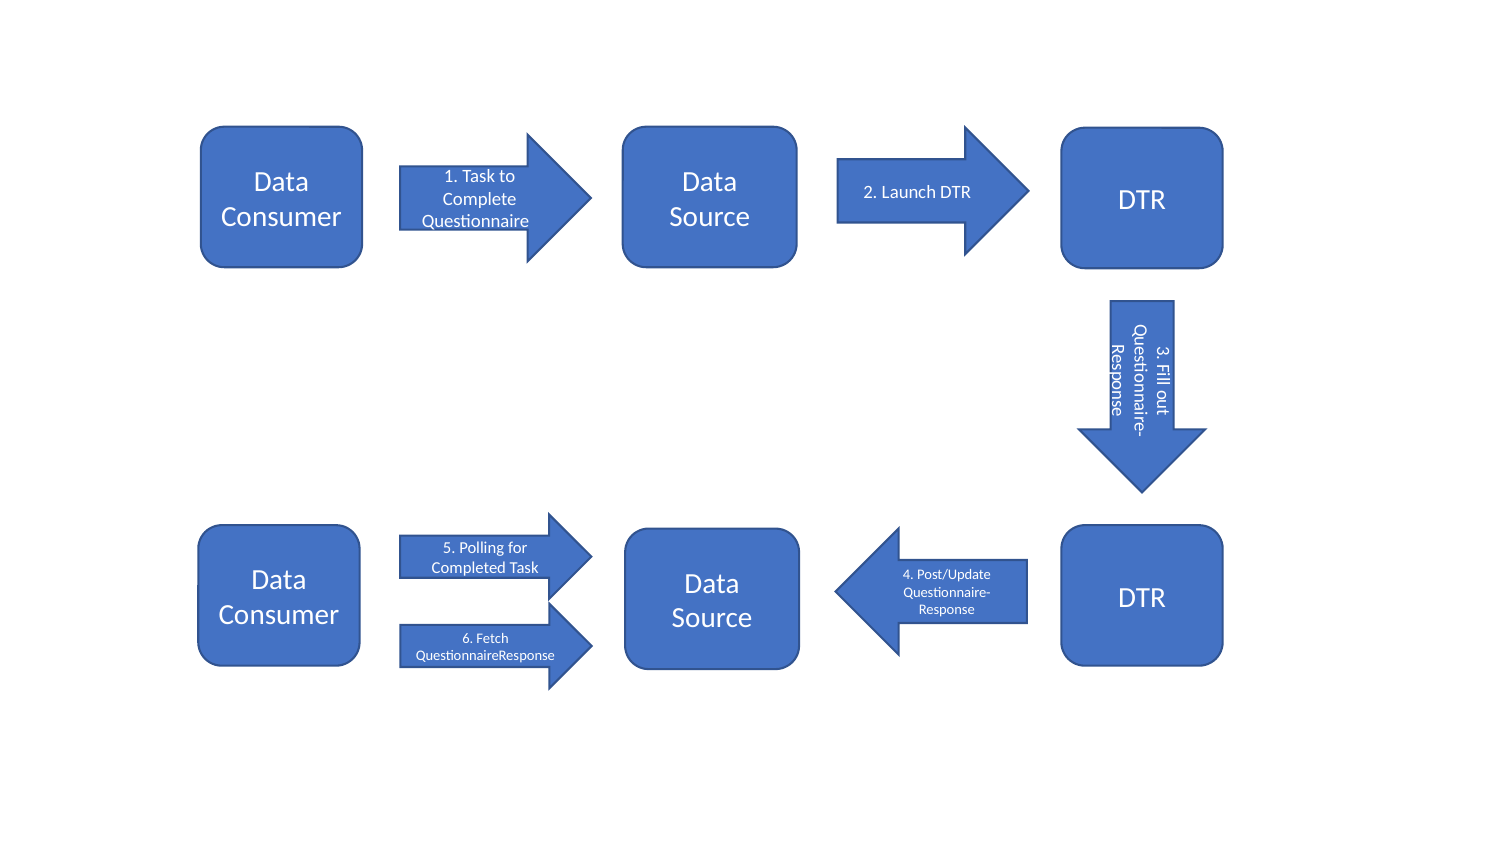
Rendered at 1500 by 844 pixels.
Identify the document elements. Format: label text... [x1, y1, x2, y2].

text_box Data Source [625, 528, 800, 670]
text_box Data Consumer [198, 525, 360, 666]
text_box 4. Post/Update Questionnaire- Response [835, 528, 1027, 655]
text_box 1. Task to Complete Questionnaire [400, 134, 591, 262]
text_box 6. Fetch QuestionnaireResponse [400, 603, 592, 689]
text_box DTR [1061, 127, 1223, 269]
text_box 5. Polling for Completed Task [400, 514, 592, 599]
text_box Data Consumer [200, 126, 363, 268]
text_box 3. Fill out Questionnaire- Response [1079, 301, 1206, 493]
text_box 2. Launch DTR [837, 127, 1029, 255]
text_box DTR [1061, 525, 1223, 666]
text_box Data Source [622, 126, 797, 268]
